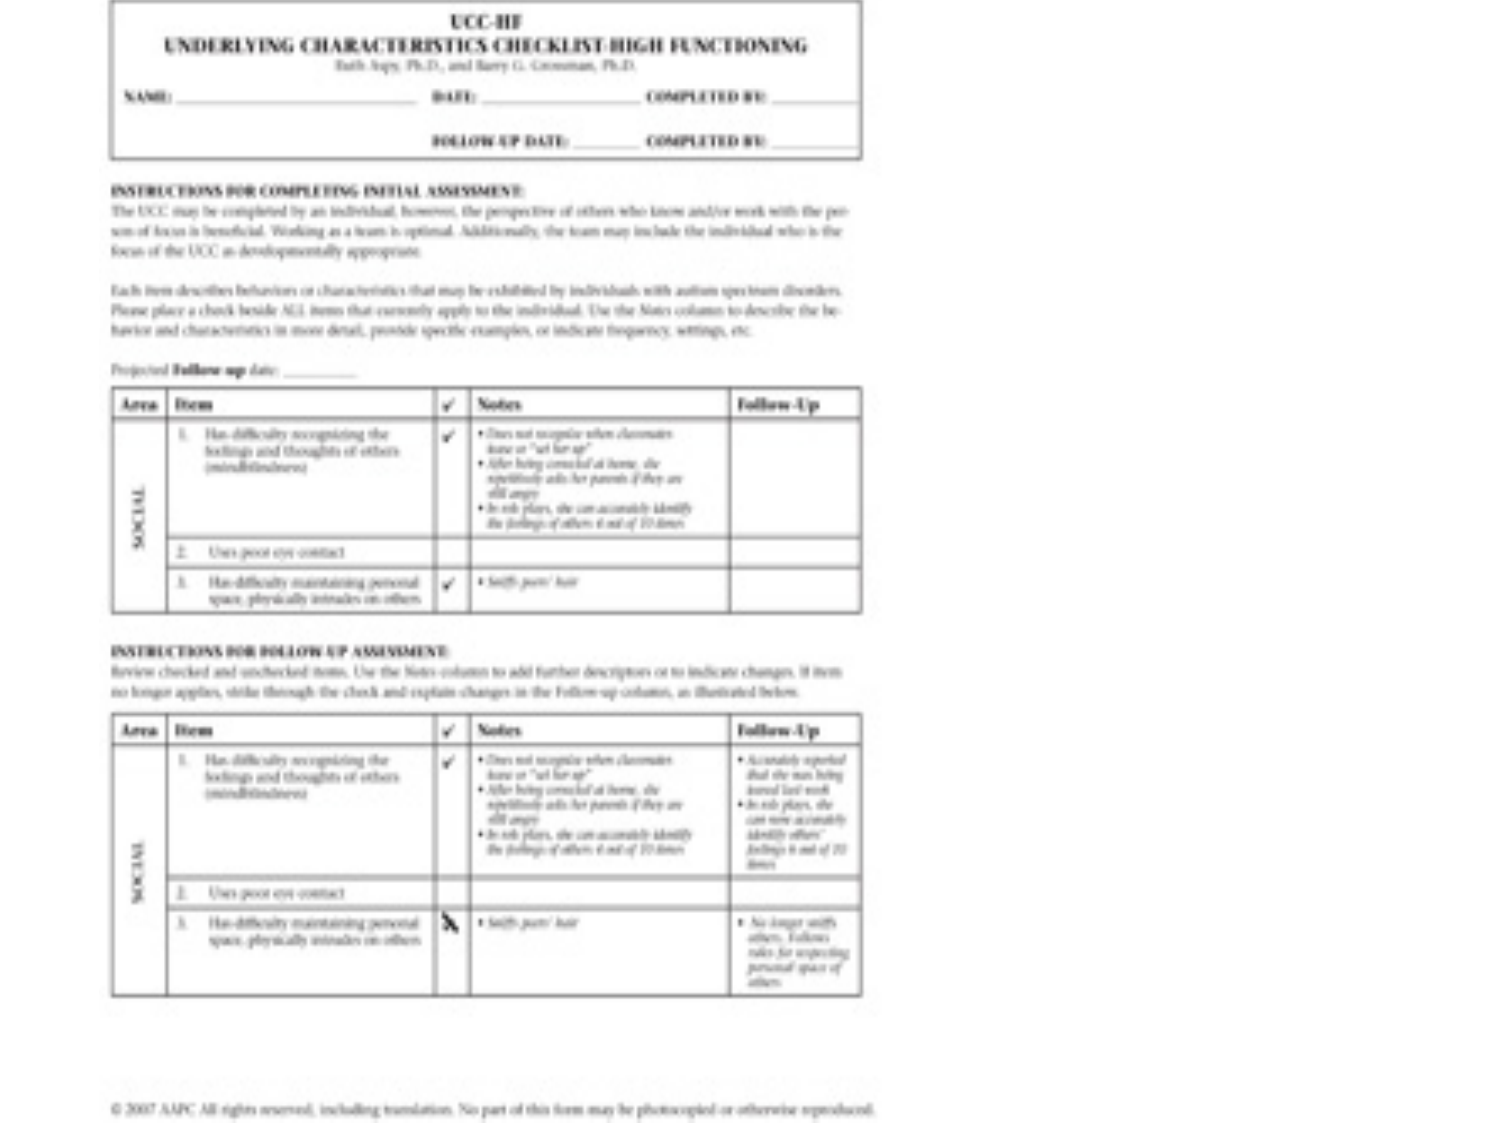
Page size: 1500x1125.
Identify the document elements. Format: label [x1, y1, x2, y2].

list [99, 0, 888, 1123]
